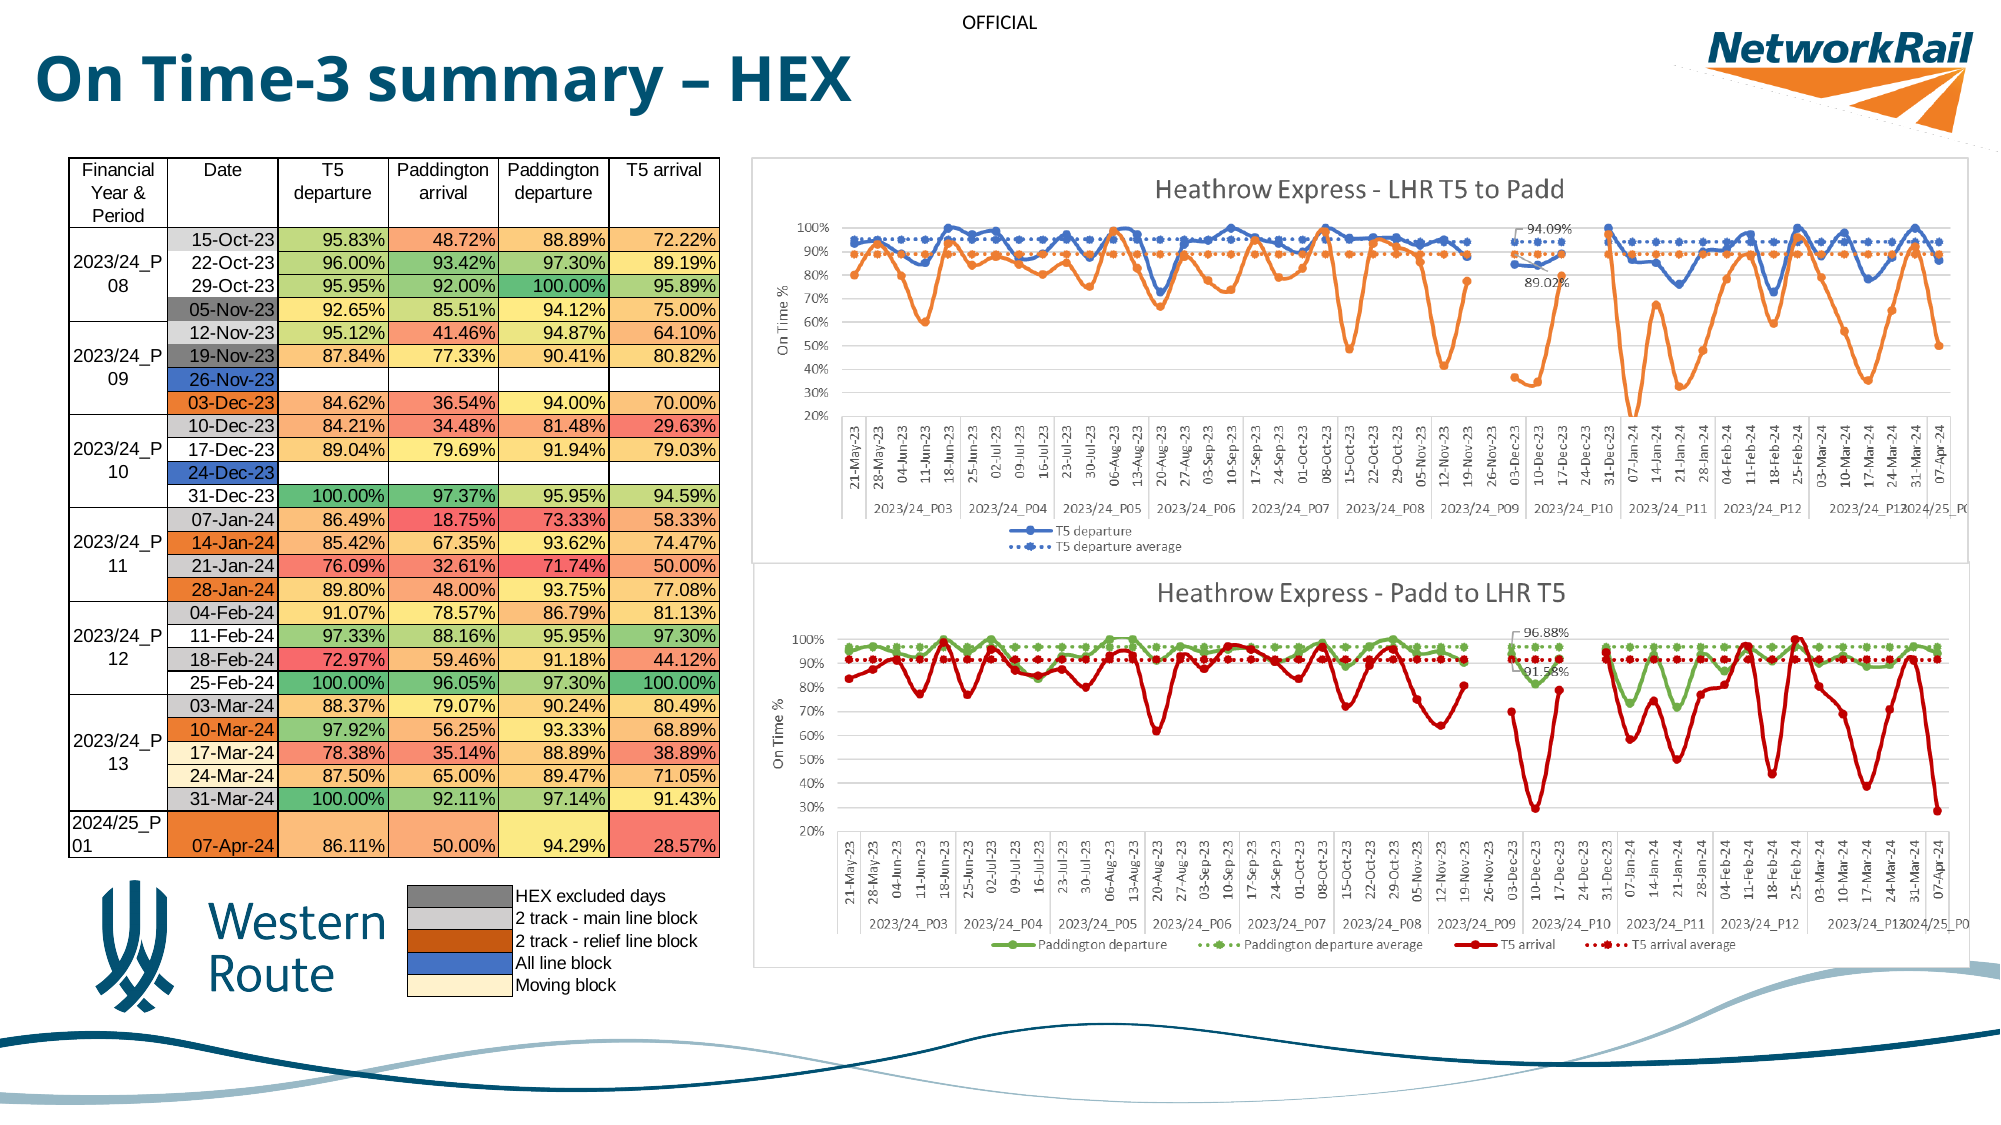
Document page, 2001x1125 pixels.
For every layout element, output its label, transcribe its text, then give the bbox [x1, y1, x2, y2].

picture [0, 157, 2000, 1087]
picture [68, 157, 720, 858]
picture [0, 1026, 2000, 1125]
picture [1672, 2, 1998, 152]
title On Time-3 summary – HEX [34, 47, 1842, 152]
